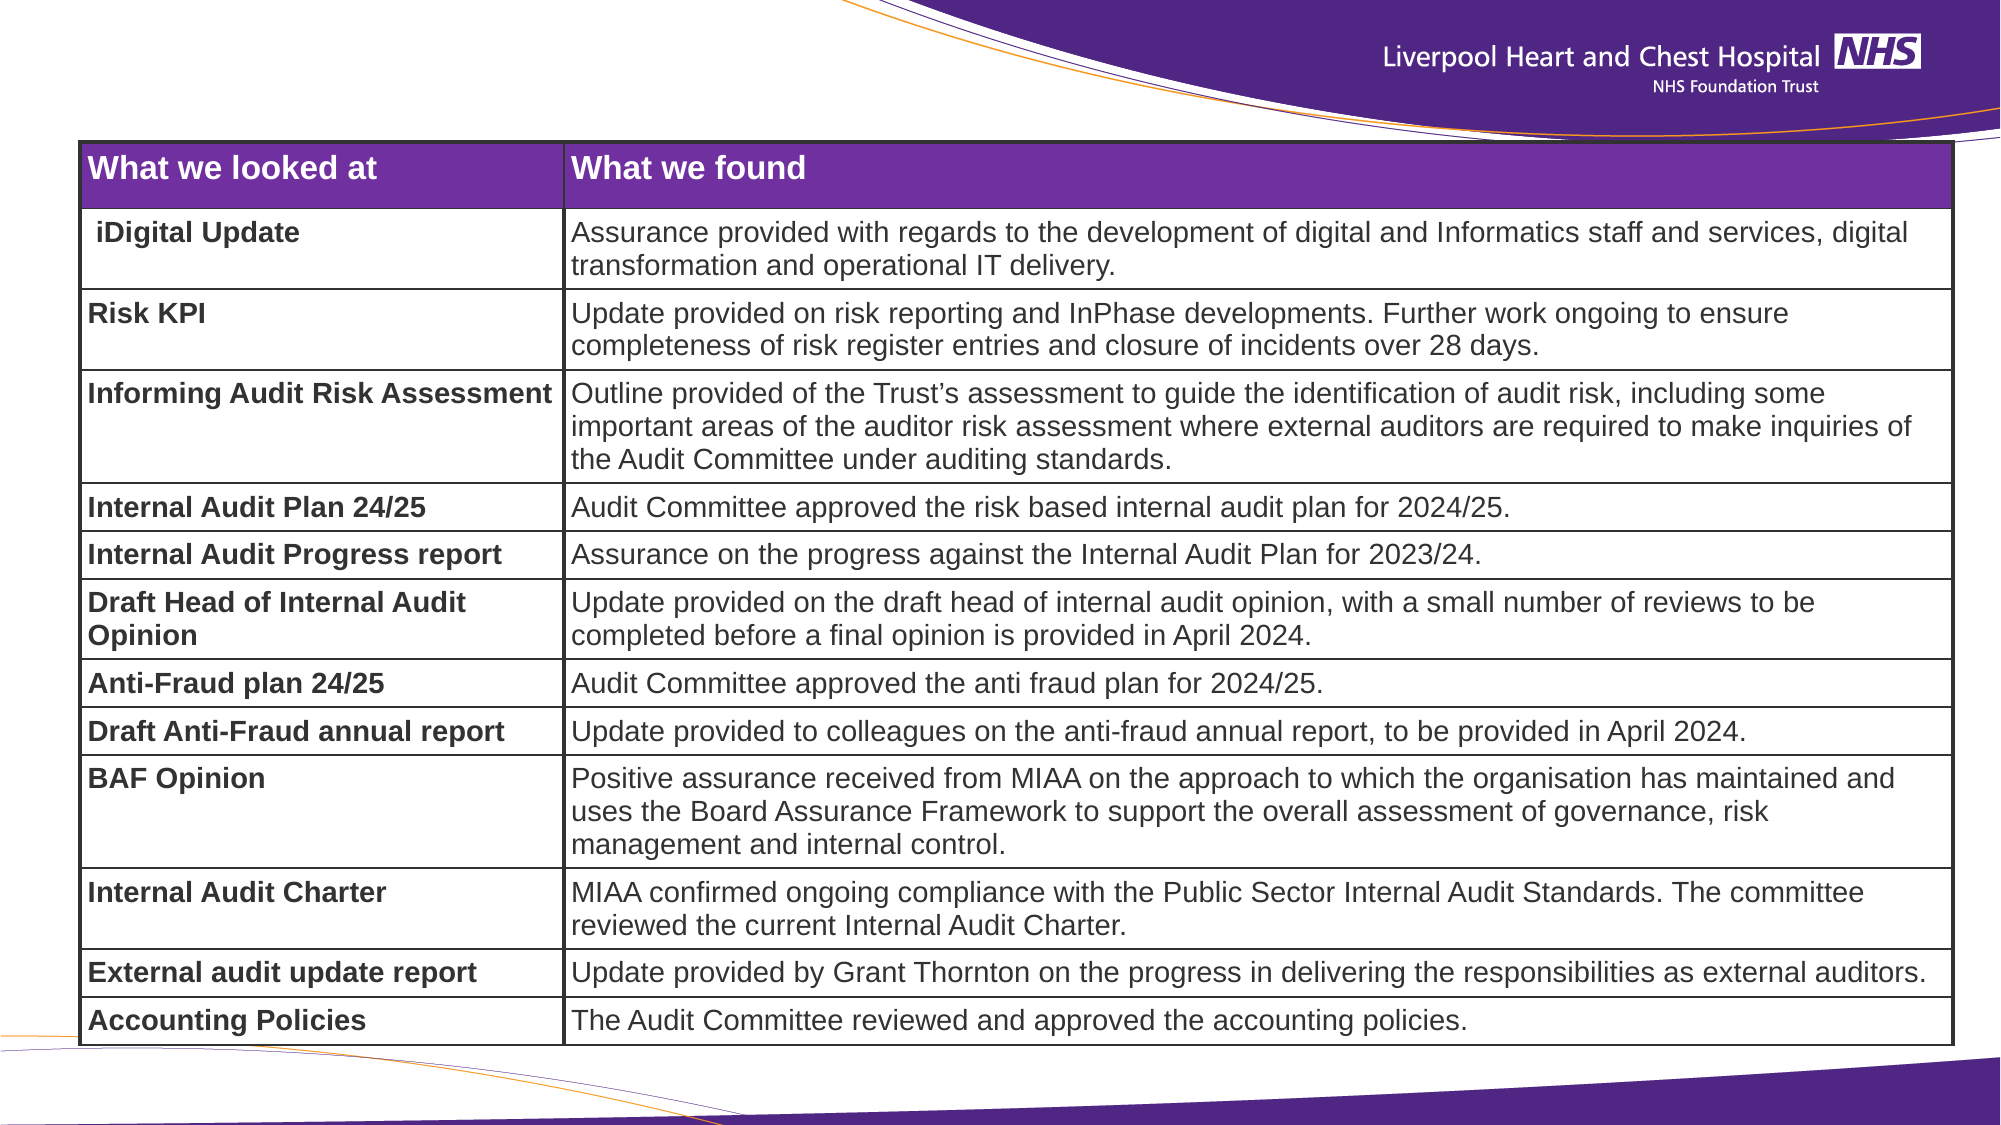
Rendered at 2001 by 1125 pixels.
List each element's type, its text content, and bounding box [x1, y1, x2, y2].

table_cell The Audit Committee reviewed and approved the accounting policies. [566, 998, 1951, 1044]
slide_number 3 [1955, 975, 1967, 1038]
table_cell iDigital Update [82, 209, 562, 288]
table_cell Draft Anti-Fraud annual report [82, 708, 562, 754]
table_cell Draft Head of Internal Audit Opinion [82, 580, 562, 658]
table_cell Assurance provided with regards to the development of digital and Informatics staff and services, digital transformation and operational IT delivery. [566, 209, 1951, 288]
table_cell Internal Audit Progress report [82, 532, 562, 578]
table_cell Accounting Policies [82, 998, 562, 1044]
table_cell Update provided on the draft head of internal audit opinion, with a small number of reviews to be completed before a final opinion is provided in April 2024. [566, 580, 1951, 658]
table_cell MIAA confirmed ongoing compliance with the Public Sector Internal Audit Standards. The committee reviewed the current Internal Audit Charter. [566, 869, 1951, 948]
table_cell Update provided to colleagues on the anti-fraud annual report, to be provided in April 2024. [566, 708, 1951, 754]
table_cell Risk KPI [82, 290, 562, 369]
table_cell External audit update report [82, 950, 562, 996]
table_cell Informing Audit Risk Assessment [82, 371, 562, 482]
table_cell Outline provided of the Trust’s assessment to guide the identification of audit risk, including some important areas of the auditor risk assessment where external auditors are required to make inquiries of the Audit Committee under auditing standards. [566, 371, 1951, 482]
table_cell BAF Opinion [82, 756, 562, 867]
table_header What we looked at [82, 144, 563, 208]
table_cell Update provided on risk reporting and InPhase developments. Further work ongoing to ensure completeness of risk register entries and closure of incidents over 28 days. [566, 290, 1951, 369]
picture [0, 0, 2001, 1125]
table_cell Internal Audit Plan 24/25 [82, 484, 562, 530]
table_cell Audit Committee approved the anti fraud plan for 2024/25. [566, 660, 1951, 706]
table_cell Update provided by Grant Thornton on the progress in delivering the responsibilities as external auditors. [566, 950, 1951, 996]
table_cell Assurance on the progress against the Internal Audit Plan for 2023/24. [566, 532, 1951, 578]
table_cell Anti-Fraud plan 24/25 [82, 660, 562, 706]
table_cell Internal Audit Charter [82, 869, 562, 948]
table_header What we found [565, 144, 1951, 208]
table_cell Positive assurance received from MIAA on the approach to which the organisation has maintained and uses the Board Assurance Framework to support the overall assessment of governance, risk management and internal control. [566, 756, 1951, 867]
table_cell Audit Committee approved the risk based internal audit plan for 2024/25. [566, 484, 1951, 530]
